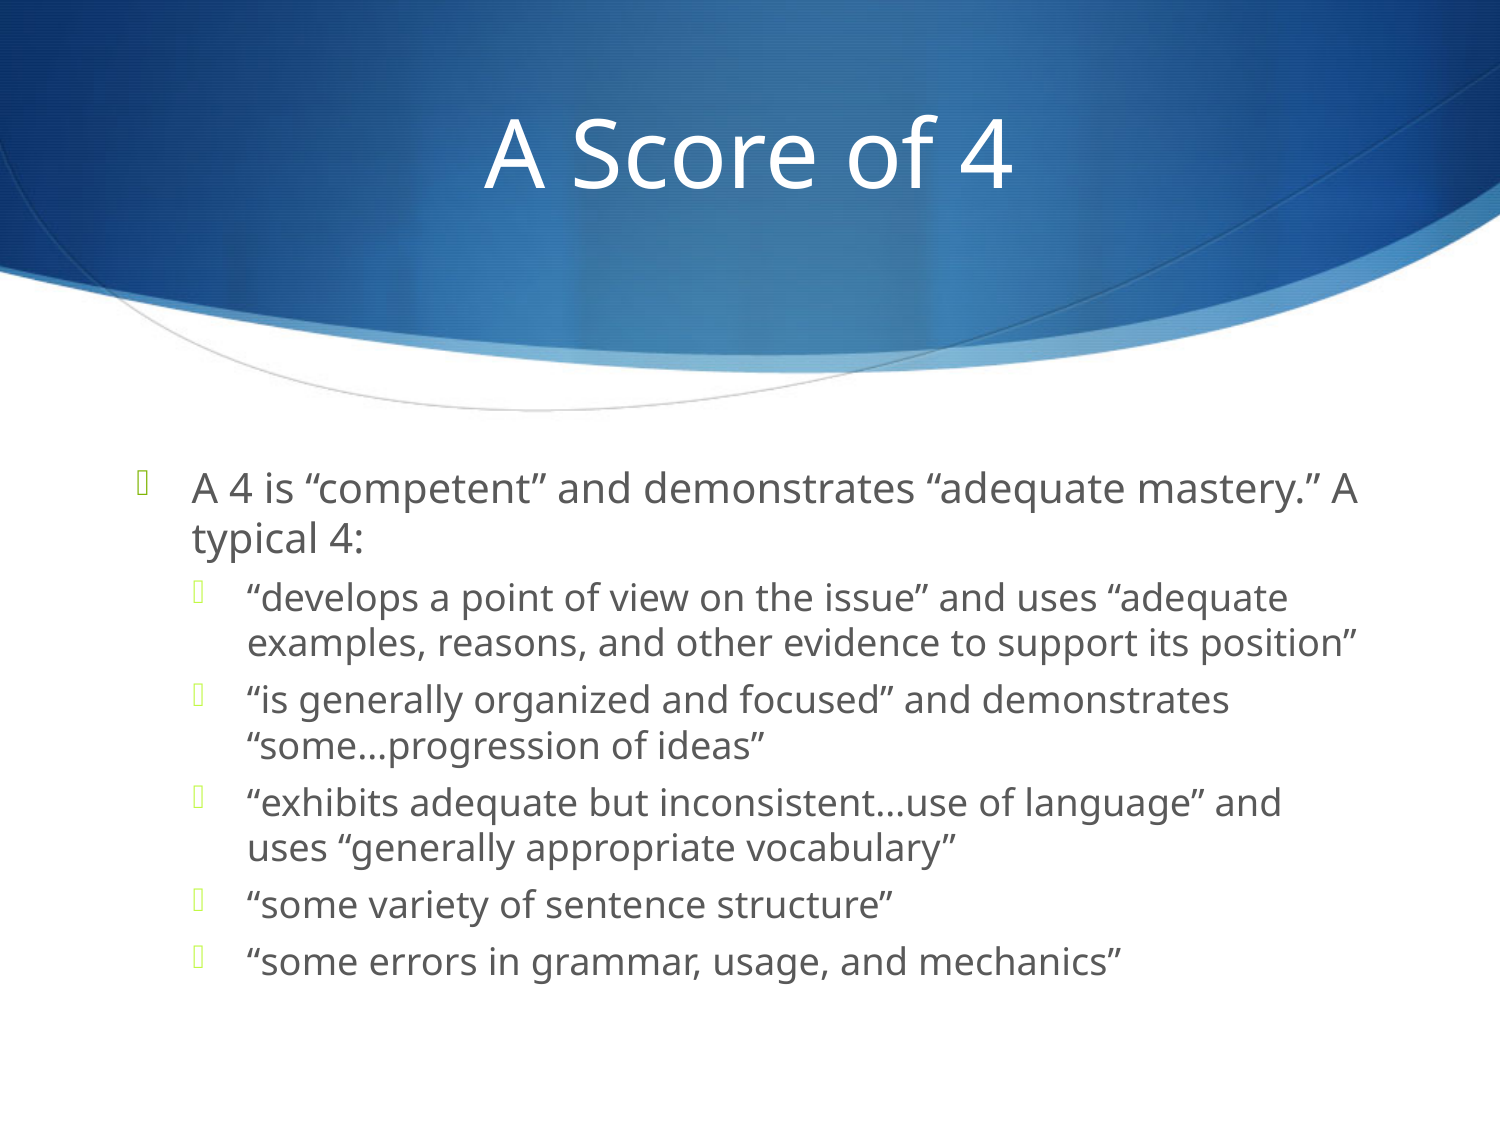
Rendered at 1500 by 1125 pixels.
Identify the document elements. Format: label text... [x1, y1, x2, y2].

picture [0, 0, 1500, 1125]
title A Score of 4 [74, 56, 1426, 245]
list A 4 is “competent” and demonstrates “adequate mastery.” A typical 4: “develops a point of view on the issue” and uses “adequate examples, reasons, and other evidence to support its position” “is generally organized and focused” and demonstrates “some…progression of ideas” “exhibits adequate but inconsistent…use of language” and uses “generally appropriate vocabulary” “some variety of sentence structure” “some errors in grammar, usage, and mechanics” [121, 454, 1379, 991]
